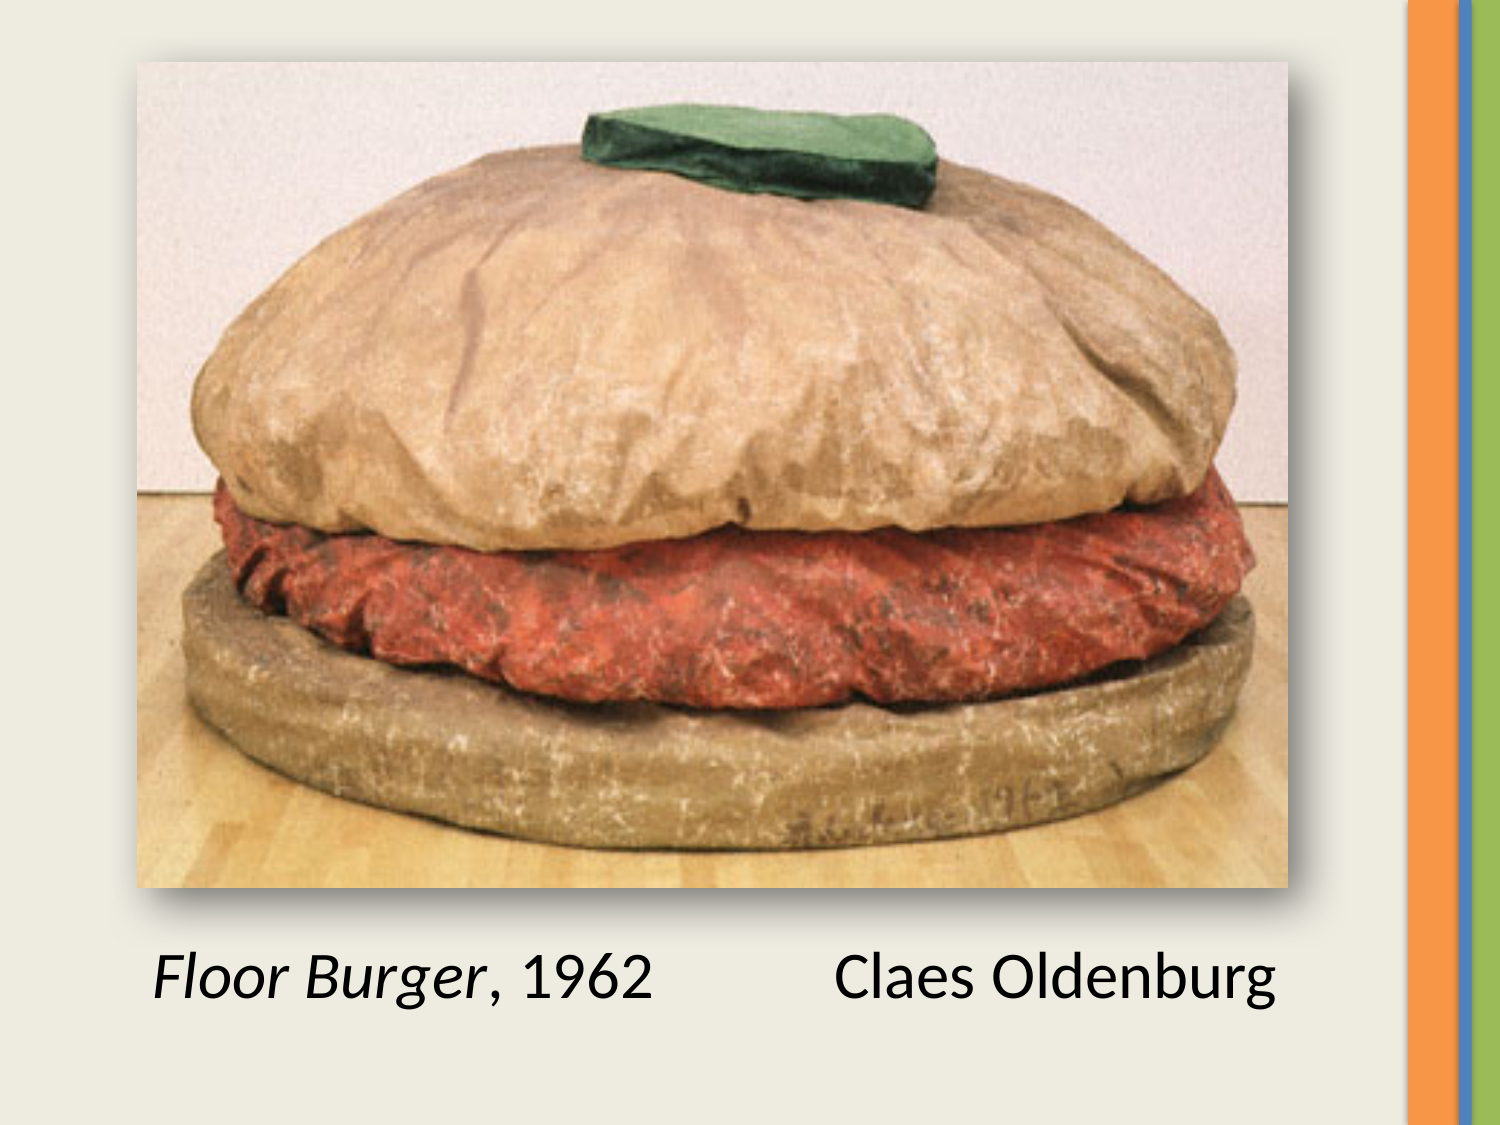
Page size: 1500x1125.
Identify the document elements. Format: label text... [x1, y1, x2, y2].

picture [137, 62, 1288, 888]
text_box Floor Burger, 1962 Claes Oldenburg [137, 924, 1388, 1020]
